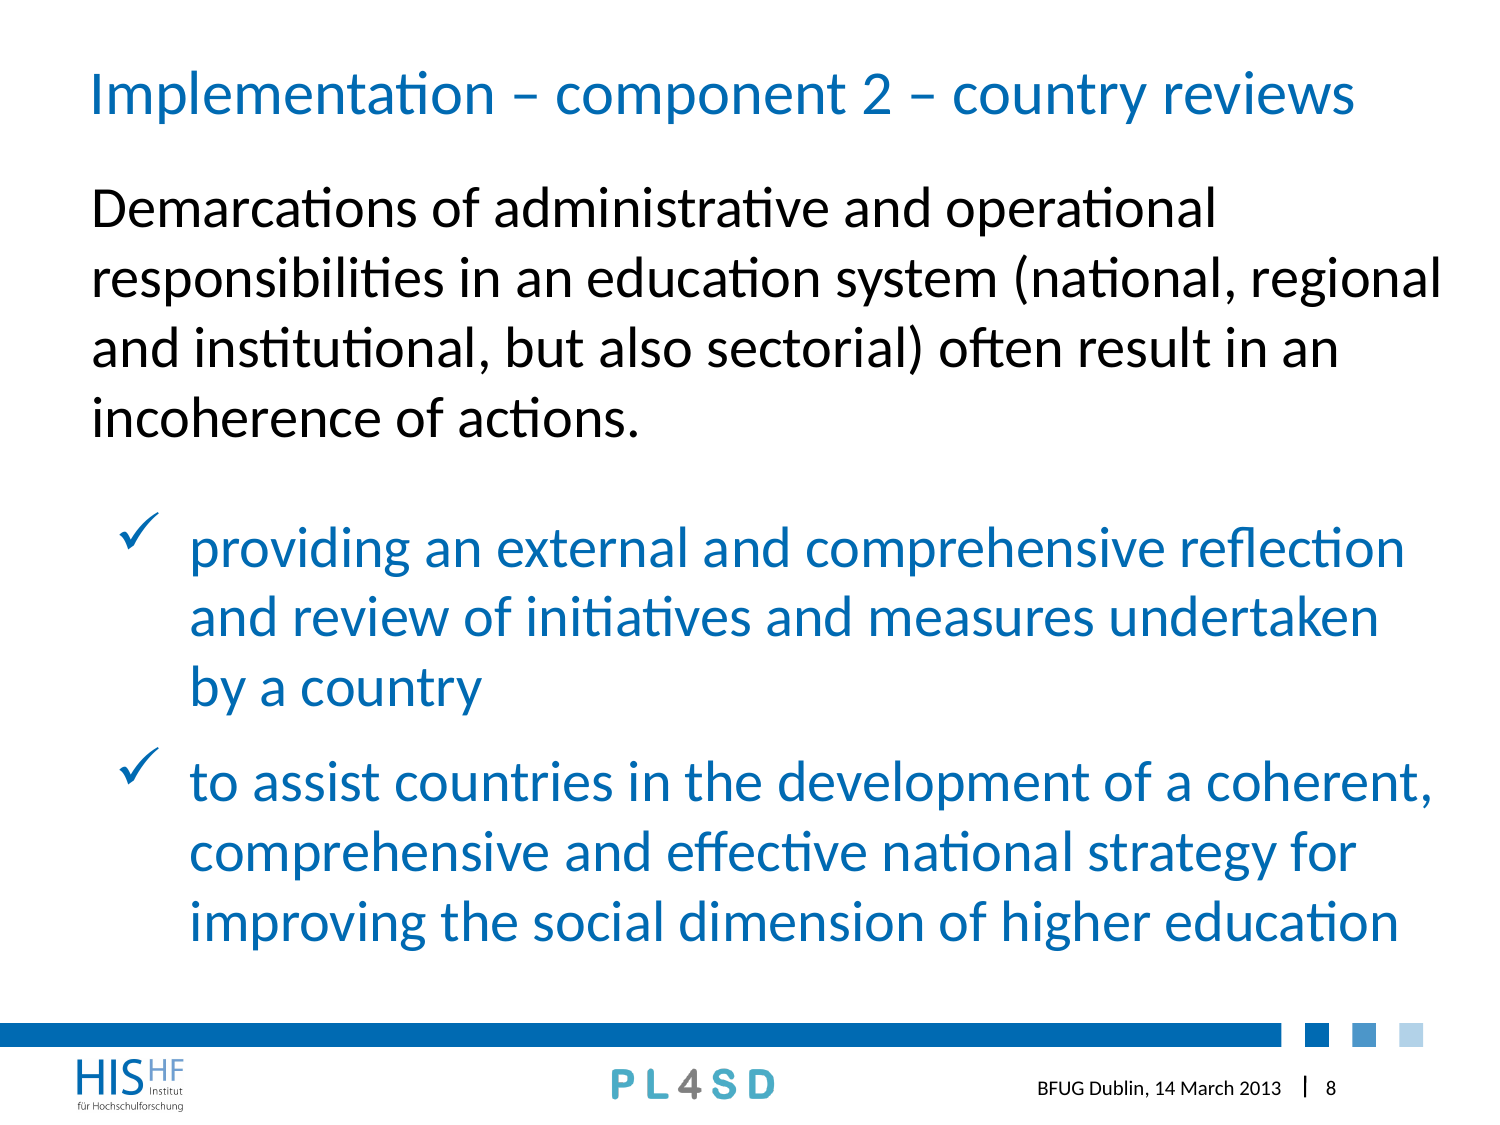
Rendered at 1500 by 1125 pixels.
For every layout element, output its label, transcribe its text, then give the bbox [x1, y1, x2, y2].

text_box Demarcations of administrative and operational responsibilities in an education system (national, regional and institutional, but also sectorial) often result in an incoherence of actions. [76, 161, 1483, 526]
title Implementation – component 2 – country reviews [75, 45, 1425, 149]
text_box providing an external and comprehensive reflection and review of initiatives and measures undertaken by a country to assist countries in the development of a coherent, comprehensive and effective national strategy for improving the social dimension of higher education [100, 501, 1459, 961]
picture [76, 1058, 184, 1113]
picture [584, 1046, 810, 1125]
